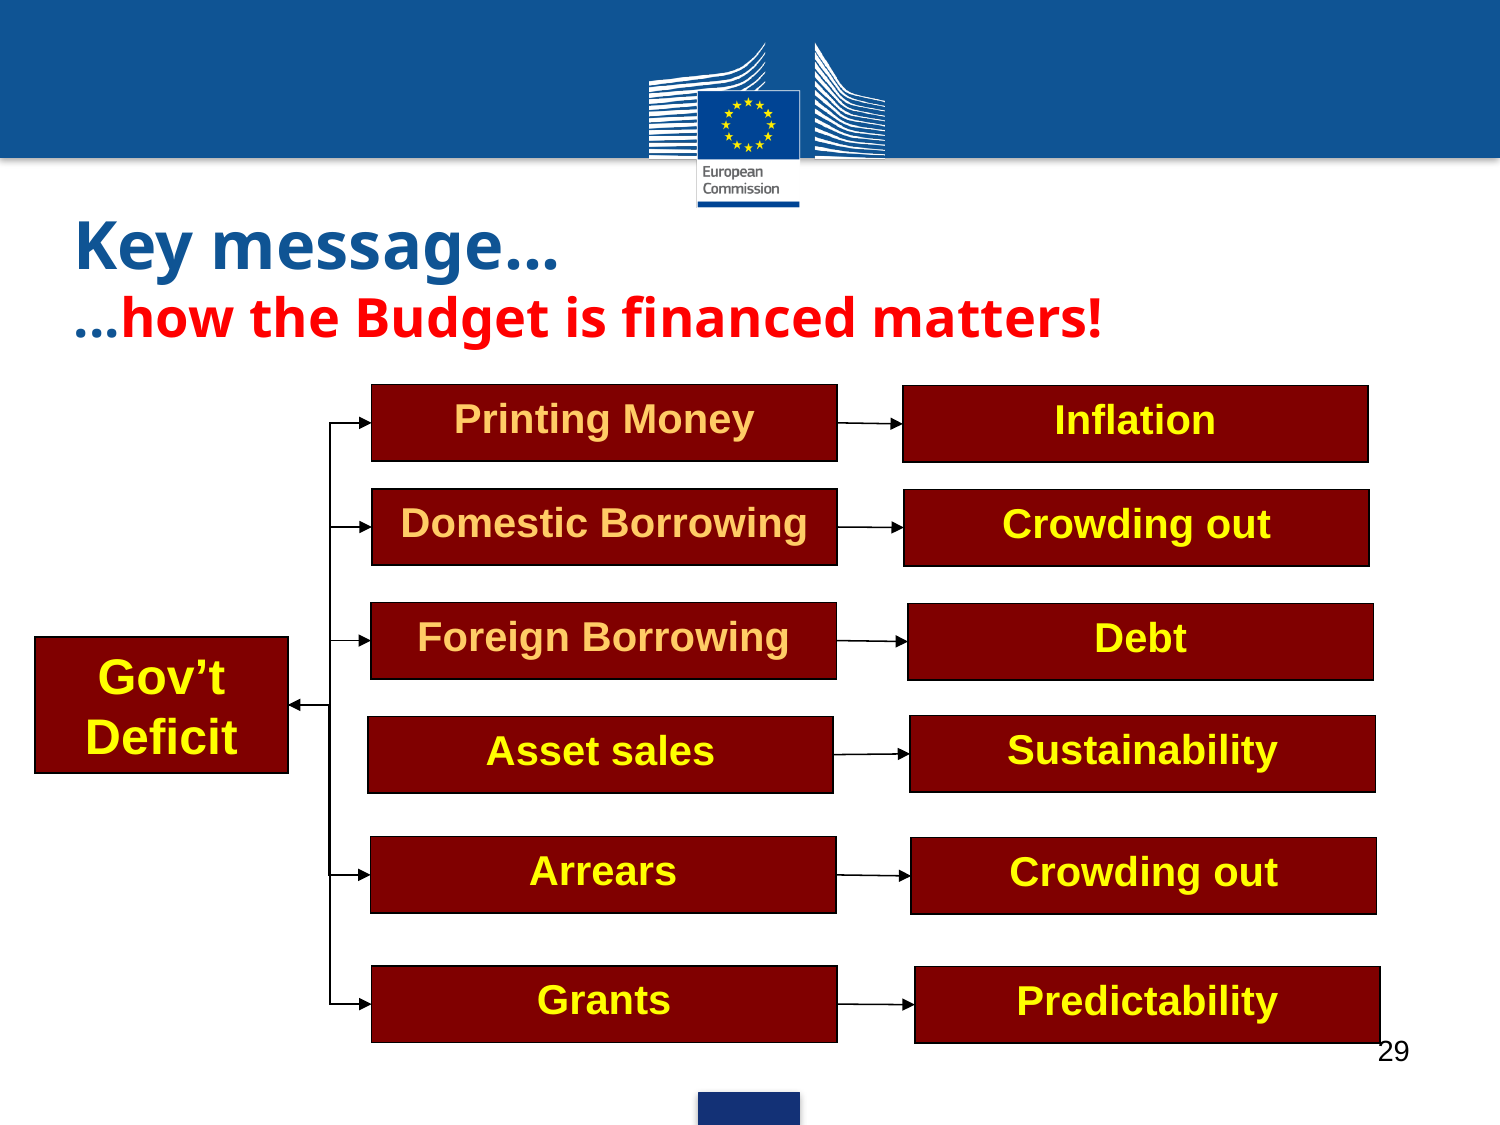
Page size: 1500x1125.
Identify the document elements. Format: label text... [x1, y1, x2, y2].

picture [649, 42, 885, 208]
text_box Foreign Borrowing [378, 602, 837, 679]
title Key message... ...how the Budget is financed matters! [0, 210, 1500, 341]
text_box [287, 882, 372, 1005]
text_box Arrears [377, 836, 836, 914]
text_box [287, 640, 372, 703]
text_box Predictability [914, 966, 1381, 1043]
text_box Debt [908, 603, 1374, 680]
text_box Gov’t Deficit [35, 636, 281, 773]
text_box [287, 526, 373, 640]
text_box Domestic Borrowing [377, 488, 838, 566]
text_box Grants [371, 965, 837, 1043]
text_box Inflation [902, 385, 1369, 463]
text_box Crowding out [903, 489, 1370, 566]
text_box Crowding out [911, 837, 1377, 915]
text_box Asset sales [378, 716, 834, 793]
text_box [287, 704, 371, 876]
text_box Printing Money [371, 384, 837, 462]
slide_number 29 [1074, 1024, 1426, 1103]
text_box Sustainability [910, 715, 1376, 793]
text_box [287, 422, 372, 526]
